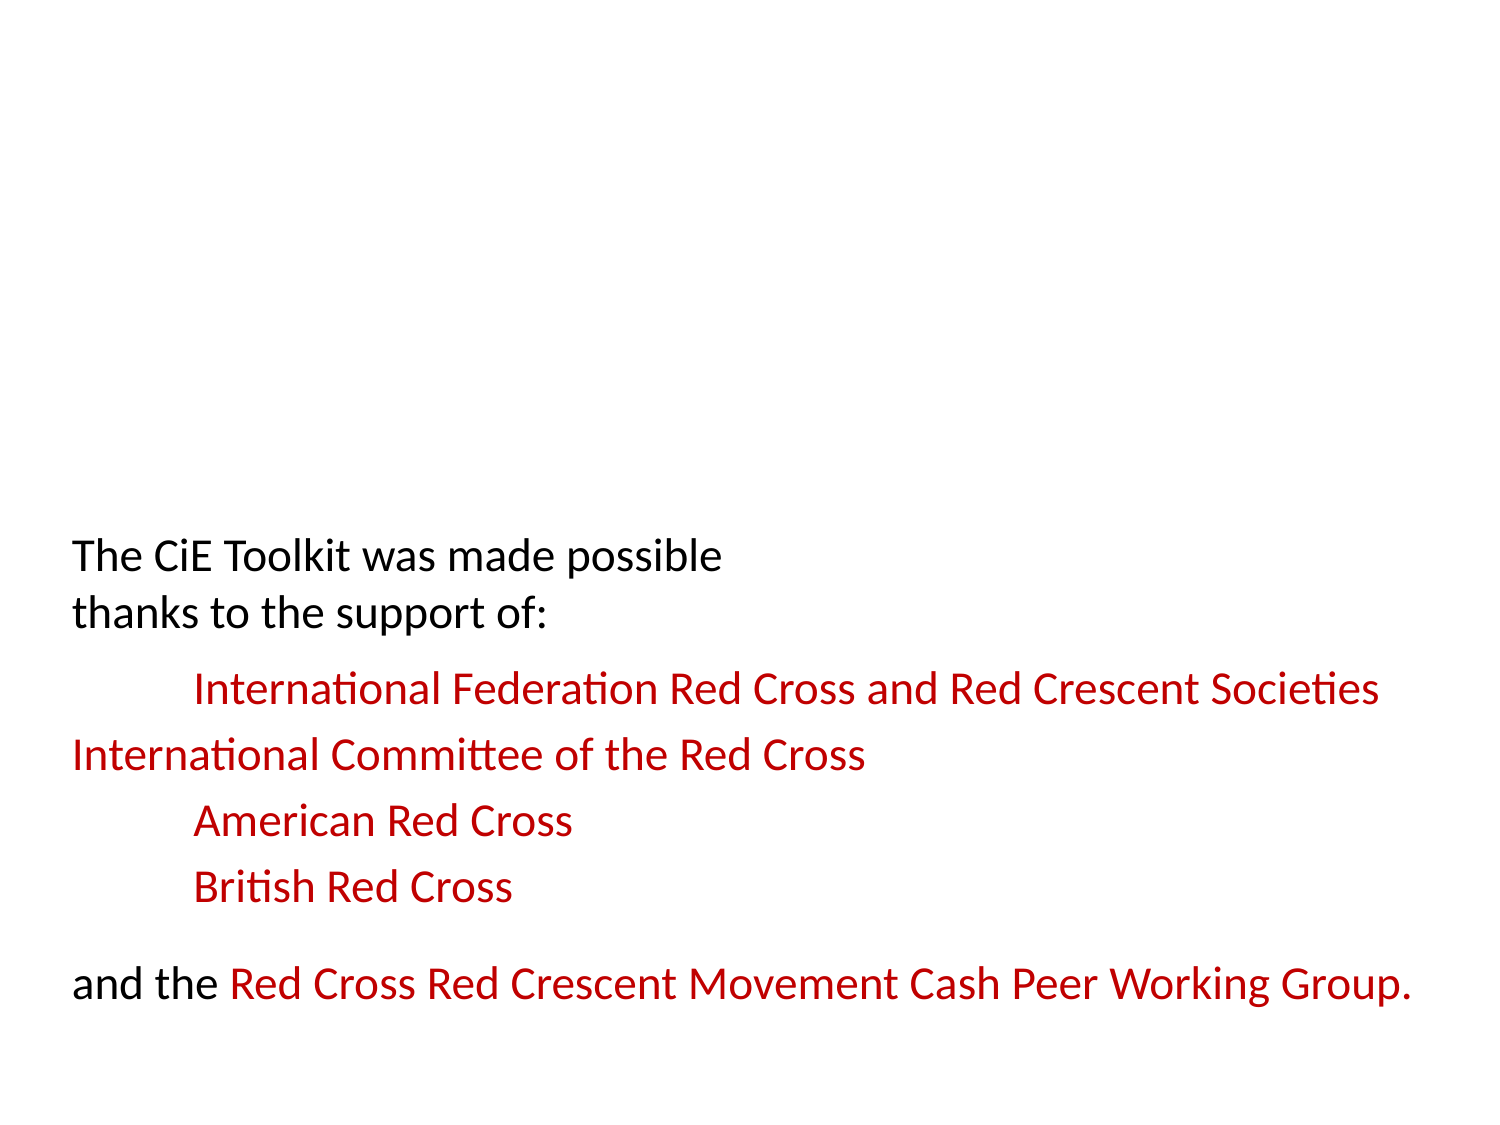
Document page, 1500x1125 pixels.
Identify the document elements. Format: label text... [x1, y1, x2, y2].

subtitle The CiE Toolkit was made possible thanks to the support of: International Federation Red Cross and Red Crescent Societies International Committee of the Red Cross American Red Cross British Red Cross and the Red Cross Red Crescent Movement Cash Peer Working Group. [0, 514, 1498, 1017]
